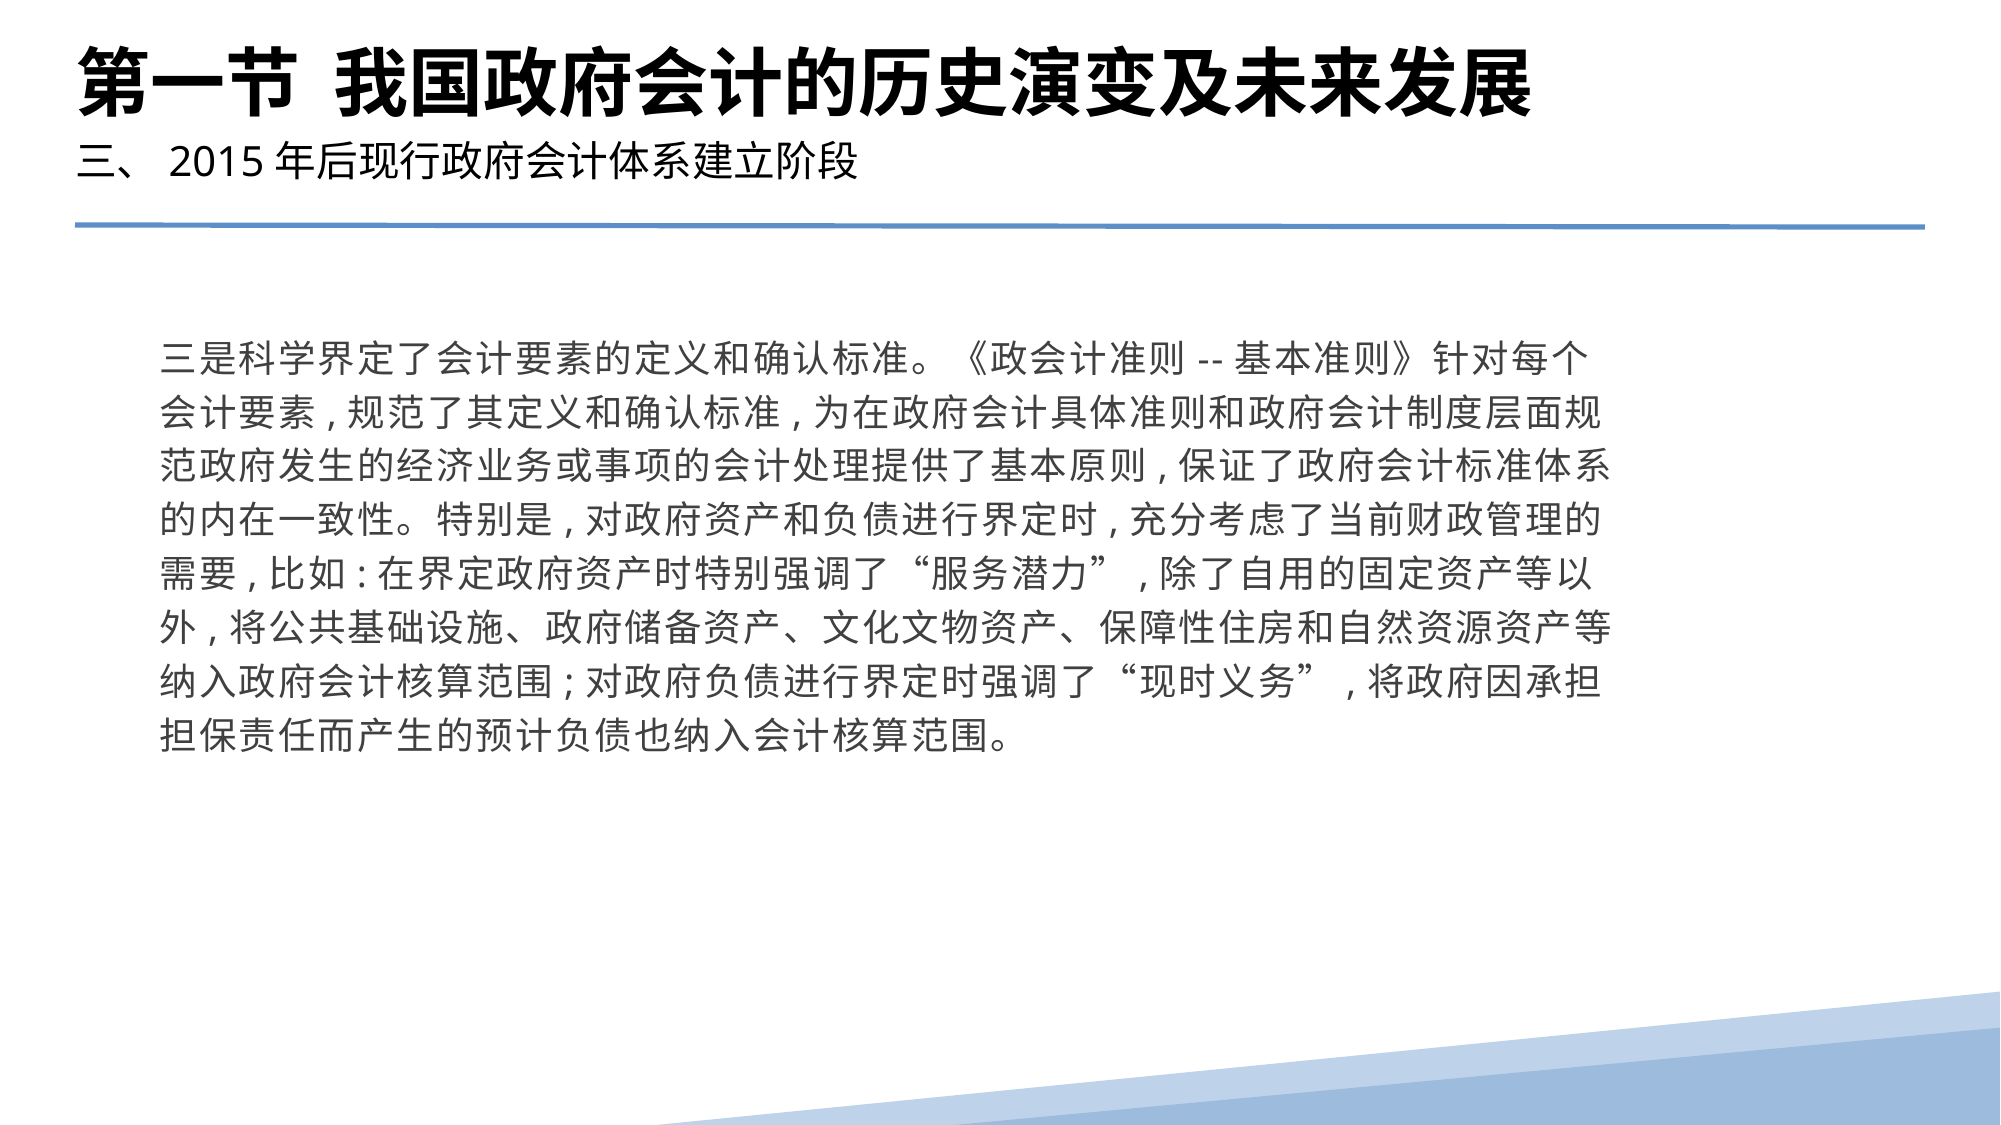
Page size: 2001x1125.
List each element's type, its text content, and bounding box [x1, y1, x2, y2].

text_box 三、2015年后现行政府会计体系建立阶段 [75, 124, 1925, 200]
text_box 第一节 我国政府会计的历史演变及未来发展 [75, 24, 1925, 124]
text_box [656, 991, 2000, 1125]
text_box 三是科学界定了会计要素的定义和确认标准。《政会计准则--基本准则》针对每个会计要素,规范了其定义和确认标准,为在政府会计具体准则和政府会计制度层面规范政府发生的经济业务或事项的会计处理提供了基本原则,保证了政府会计标准体系的内在一致性。特别是,对政府资产和负债进行界定时,充分考虑了当前财政管理的需要,比如:在界定政府资产时特别强调了“服务潜力”,除了自用的固定资产等以外,将公共基础设施、政府储备资产、文化文物资产、保障性住房和自然资源资产等纳入政府会计核算范围;对政府负债进行界定时强调了“现时义务”,将政府因承担担保责任而产生的预计负债也纳入会计核算范围。 [149, 283, 1637, 1012]
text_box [74, 224, 1925, 228]
